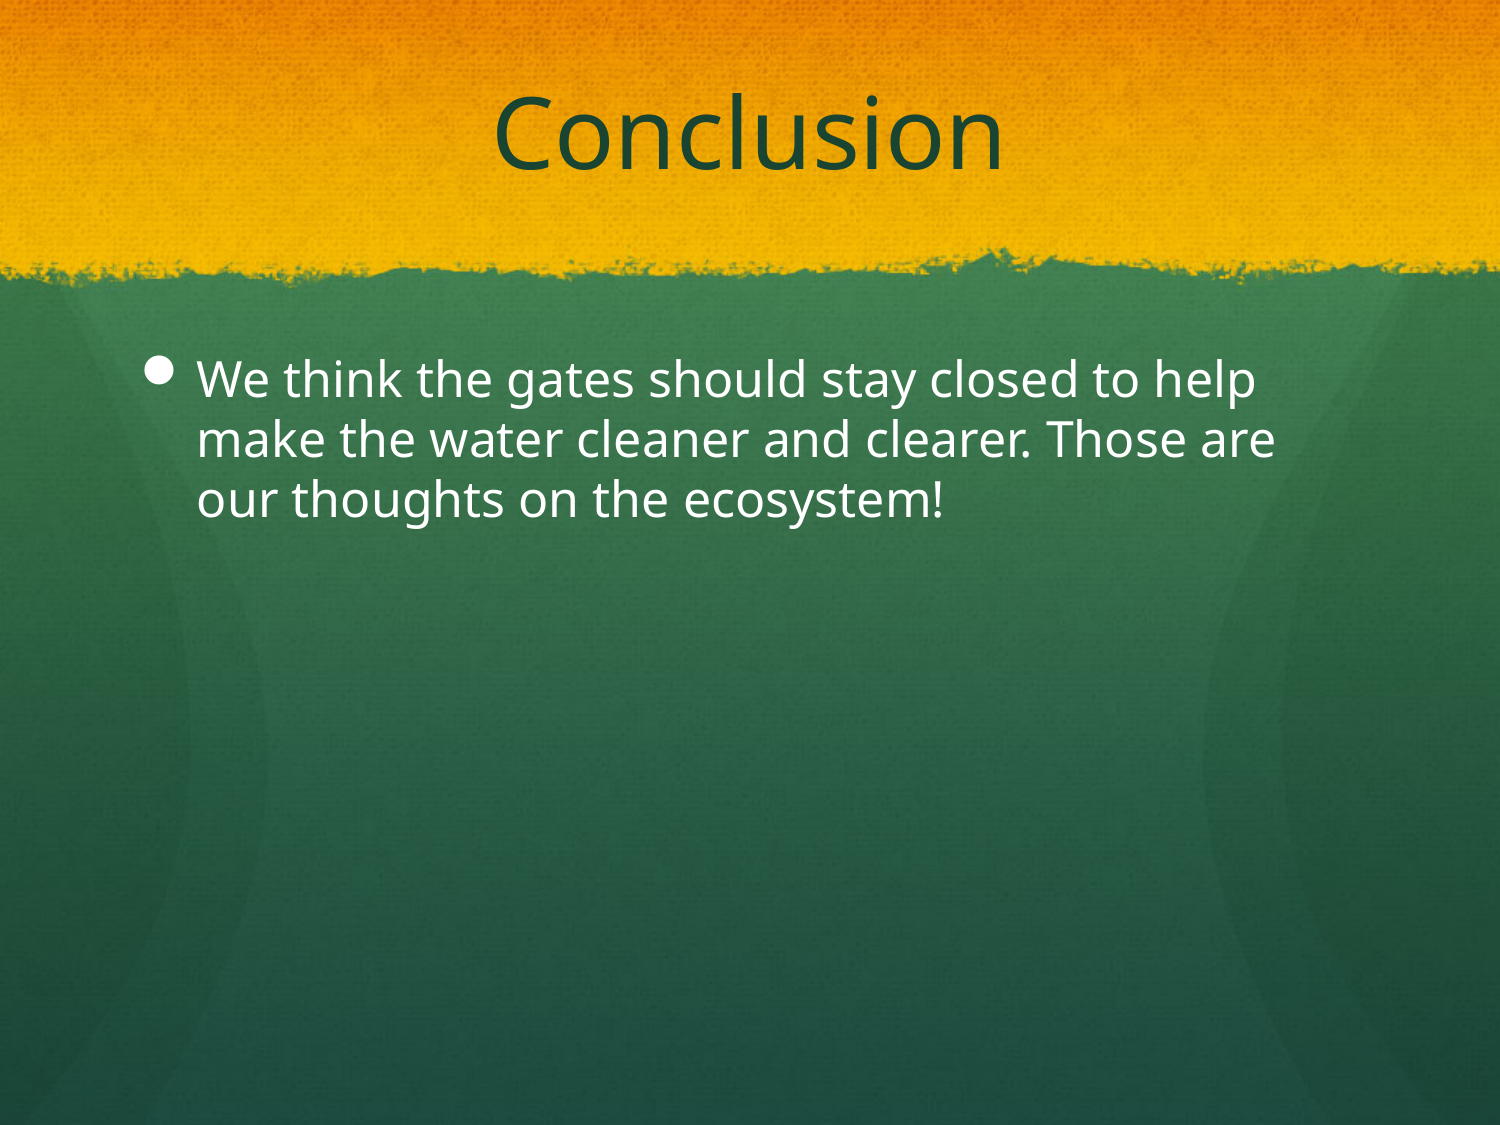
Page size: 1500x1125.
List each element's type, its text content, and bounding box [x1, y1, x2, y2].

picture [0, 0, 1500, 1125]
list We think the gates should stay closed to help make the water cleaner and clearer. Those are our thoughts on the ecosystem! [125, 339, 1375, 1026]
title Conclusion [125, 13, 1375, 246]
